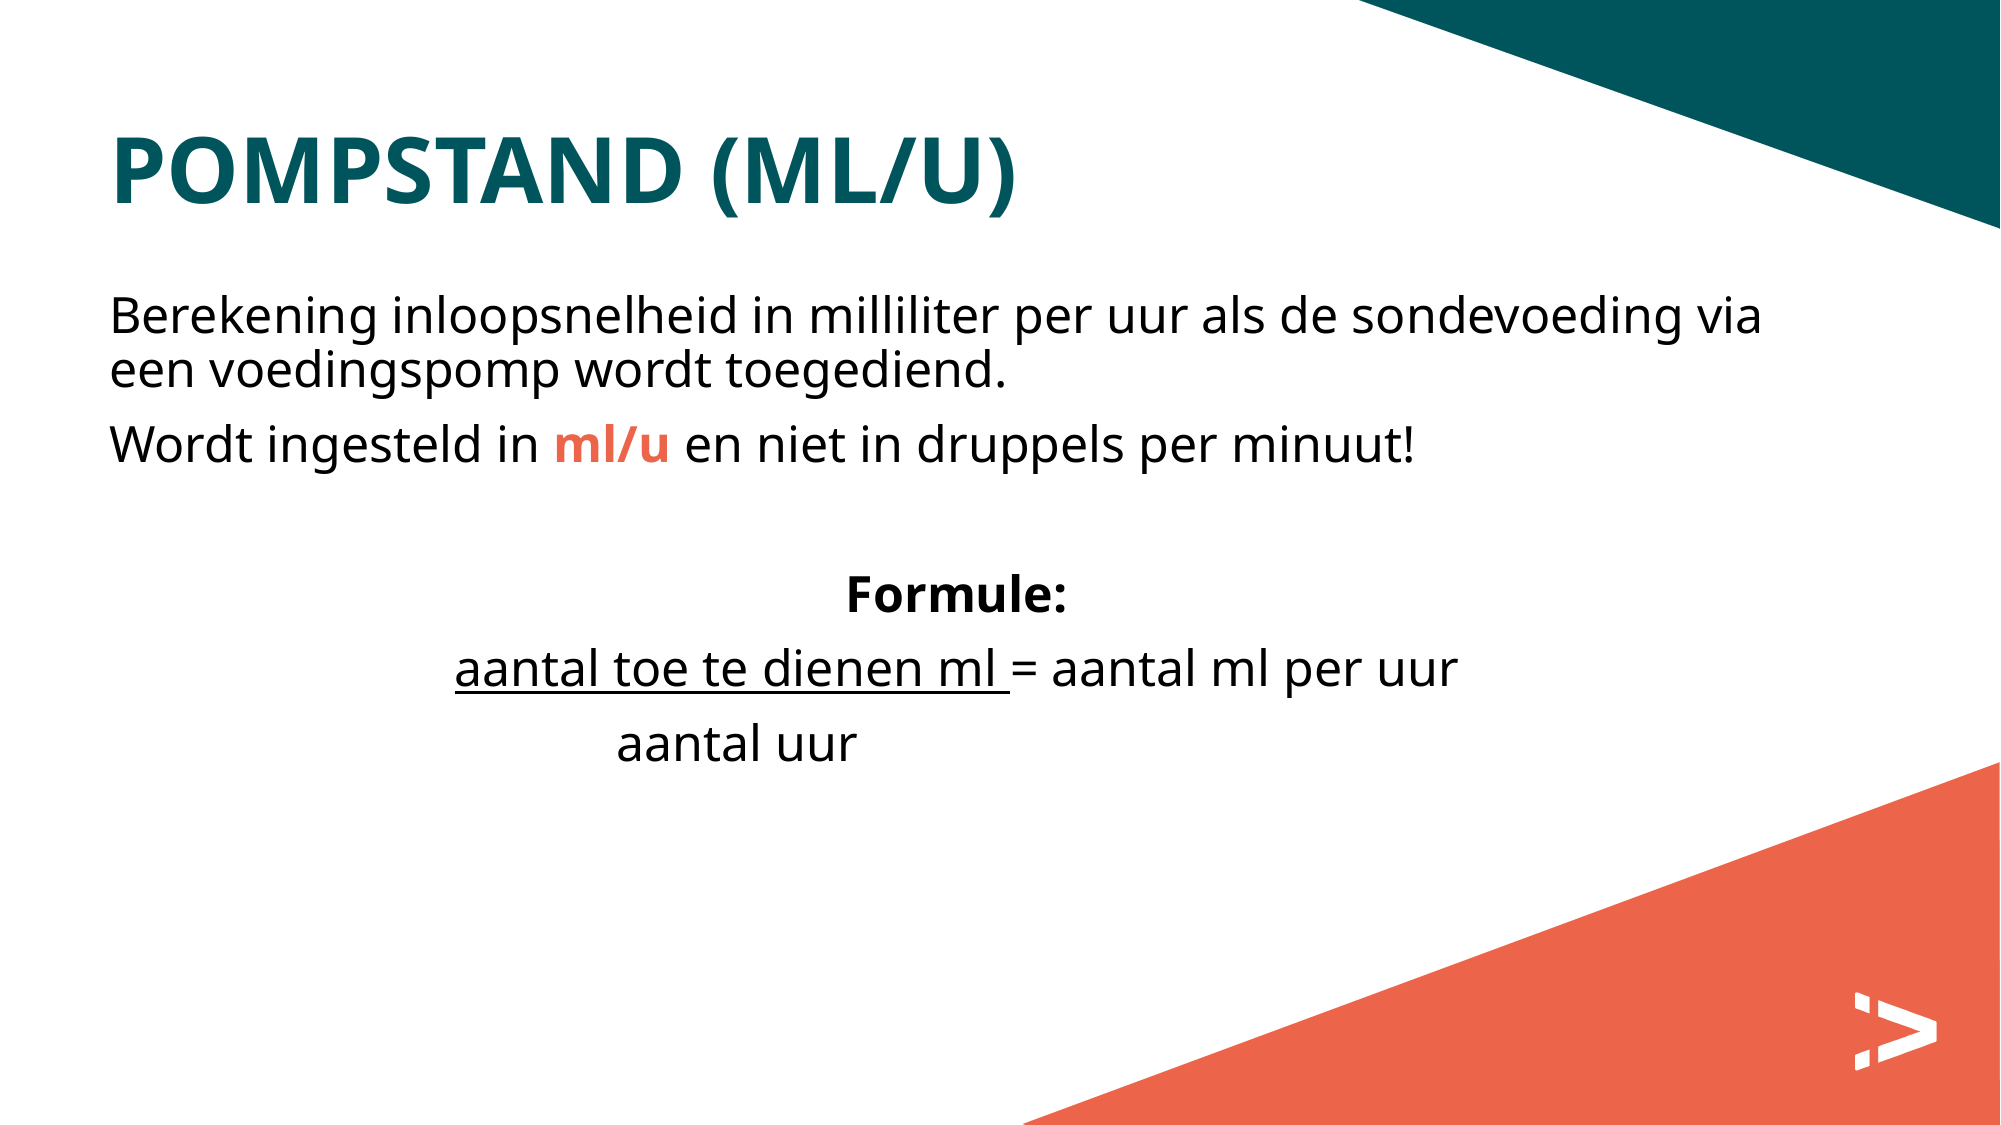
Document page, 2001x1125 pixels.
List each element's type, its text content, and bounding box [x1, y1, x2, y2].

picture [0, 0, 2000, 1125]
list Berekening inloopsnelheid in milliliter per uur als de sondevoeding via een voedingspomp wordt toegediend. Wordt ingesteld in ml/u en niet in druppels per minuut! Formule: aantal toe te dienen ml = aantal ml per uur aantal uur [94, 282, 1820, 791]
title Pompstand (ml/u) [94, 65, 1820, 282]
